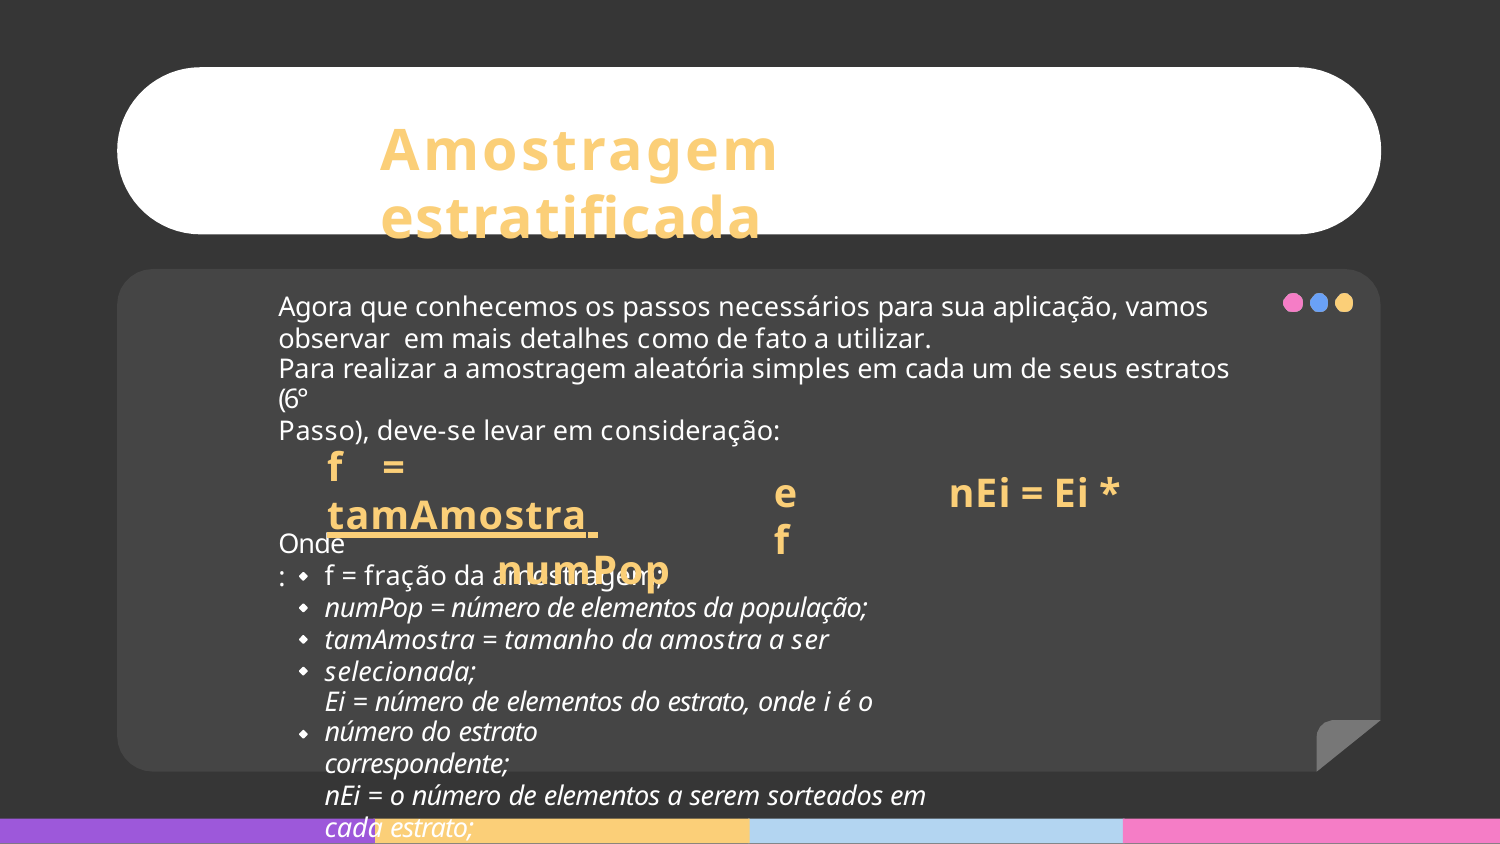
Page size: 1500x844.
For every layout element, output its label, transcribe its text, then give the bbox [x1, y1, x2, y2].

title Amostragem estratificada [378, 110, 1122, 254]
text_box f = fração da amostragem; numPop = número de elementos da população; tamAmostra = tamanho da amostra a ser selecionada; Ei = número de elementos do estrato, onde i é o número do estrato correspondente; nEi = o número de elementos a serem sorteados em cada estrato; [322, 782, 1079, 816]
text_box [116, 268, 1383, 774]
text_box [0, 818, 1500, 844]
text_box [117, 67, 1382, 235]
